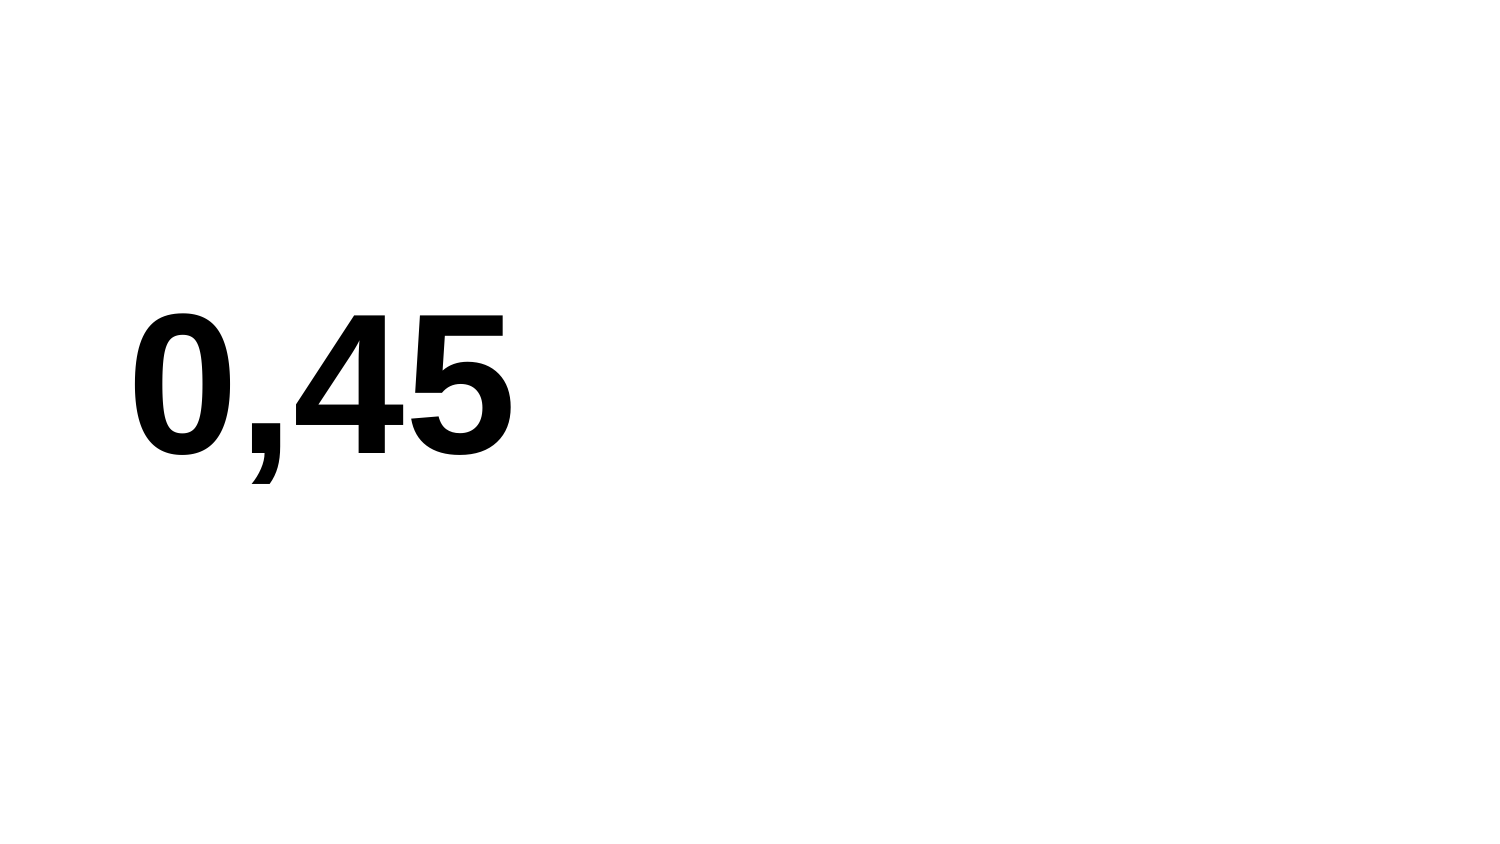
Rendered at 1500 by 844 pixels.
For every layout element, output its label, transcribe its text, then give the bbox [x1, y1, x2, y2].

text_box 0,45 [112, 235, 1388, 509]
